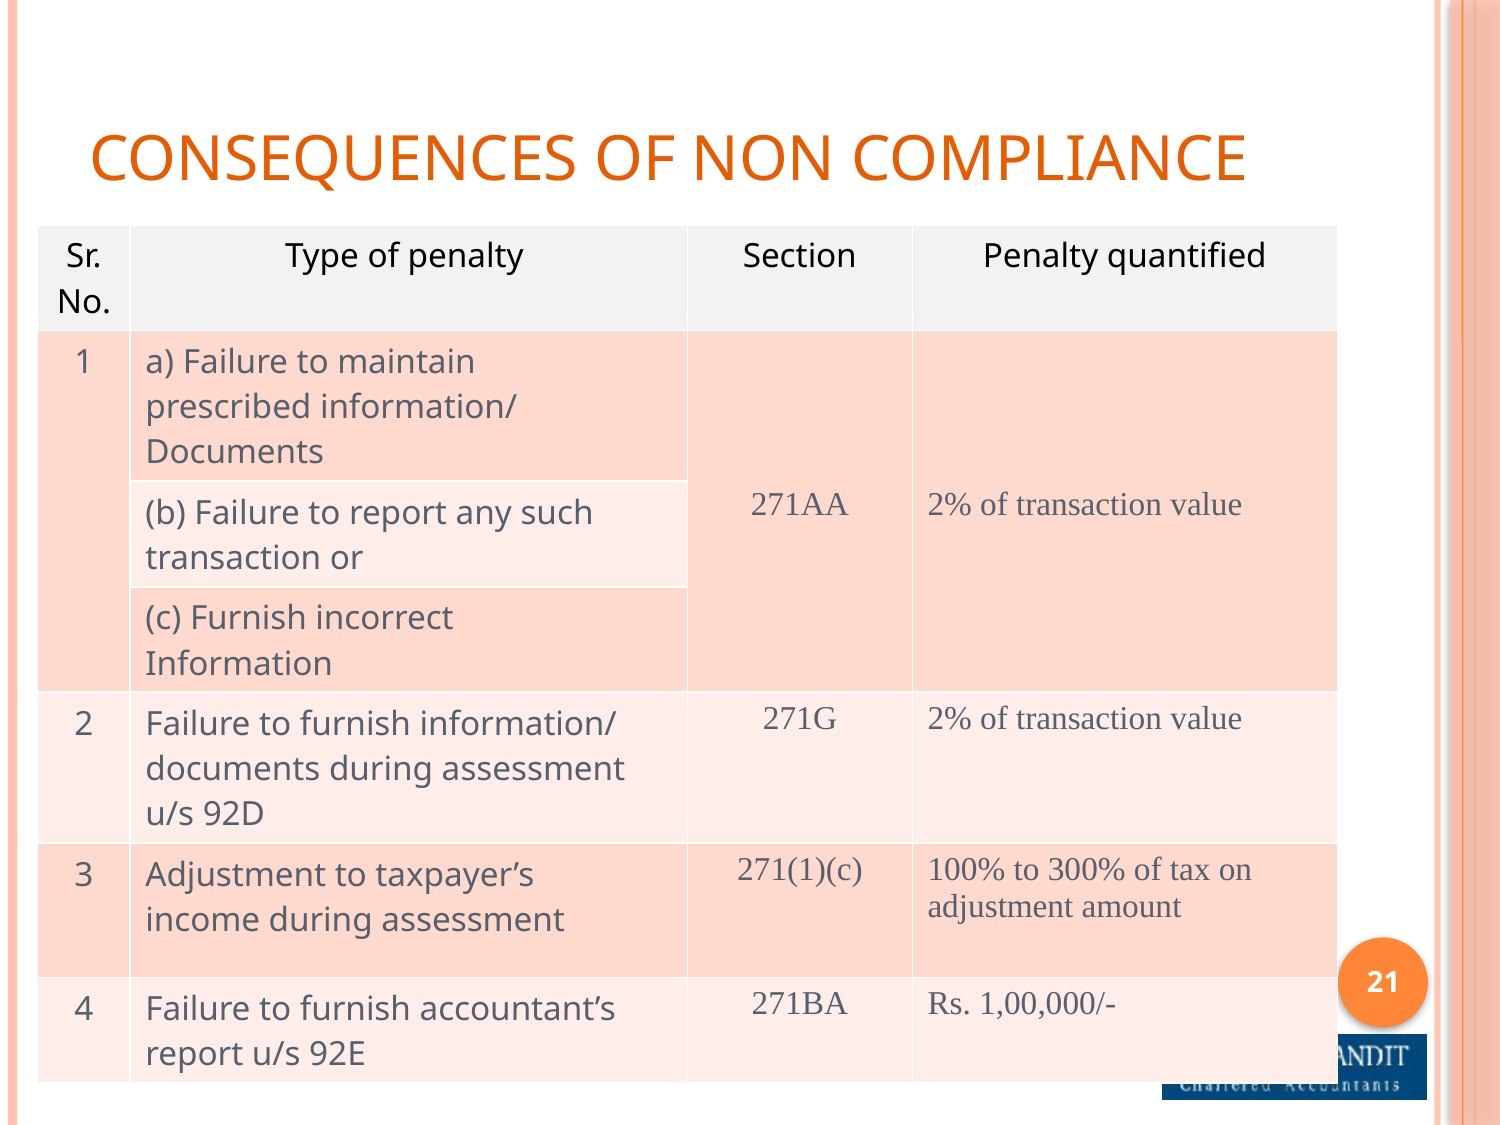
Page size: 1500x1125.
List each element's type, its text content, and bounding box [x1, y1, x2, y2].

title Consequences of non compliance [75, 12, 1300, 200]
table_cell 4 [38, 978, 129, 1082]
table_cell 3 [38, 844, 129, 977]
table_cell Rs. 1,00,000/- [913, 978, 1337, 1082]
table_cell 100% to 300% of tax on adjustment amount [913, 844, 1337, 977]
table_header Sr. No. [38, 226, 129, 330]
table_cell Adjustment to taxpayer’s income during assessment [131, 844, 687, 977]
table_cell 2% of transaction value [913, 331, 1337, 691]
table_cell a) Failure to maintain prescribed information/ Documents [131, 331, 687, 480]
table_header Type of penalty [131, 226, 687, 330]
table_cell 271AA [688, 331, 912, 691]
table_cell 271BA [688, 978, 912, 1082]
table_cell (c) Furnish incorrect Information [131, 588, 687, 691]
table_cell 1 [38, 331, 129, 691]
table_cell 271G [688, 693, 912, 842]
table_header Penalty quantified [913, 226, 1337, 330]
footer [825, 950, 1425, 1098]
table_cell 2 [38, 693, 129, 842]
slide_number 21 [1338, 940, 1434, 1027]
table_cell 271(1)(c) [688, 844, 912, 977]
table_cell 2% of transaction value [913, 693, 1337, 842]
table_cell Failure to furnish information/ documents during assessment u/s 92D [131, 693, 687, 842]
table_cell Failure to furnish accountant’s report u/s 92E [131, 978, 687, 1082]
table_cell (b) Failure to report any such transaction or [131, 482, 687, 586]
picture [1162, 1034, 1427, 1100]
table_header Section [688, 226, 912, 330]
